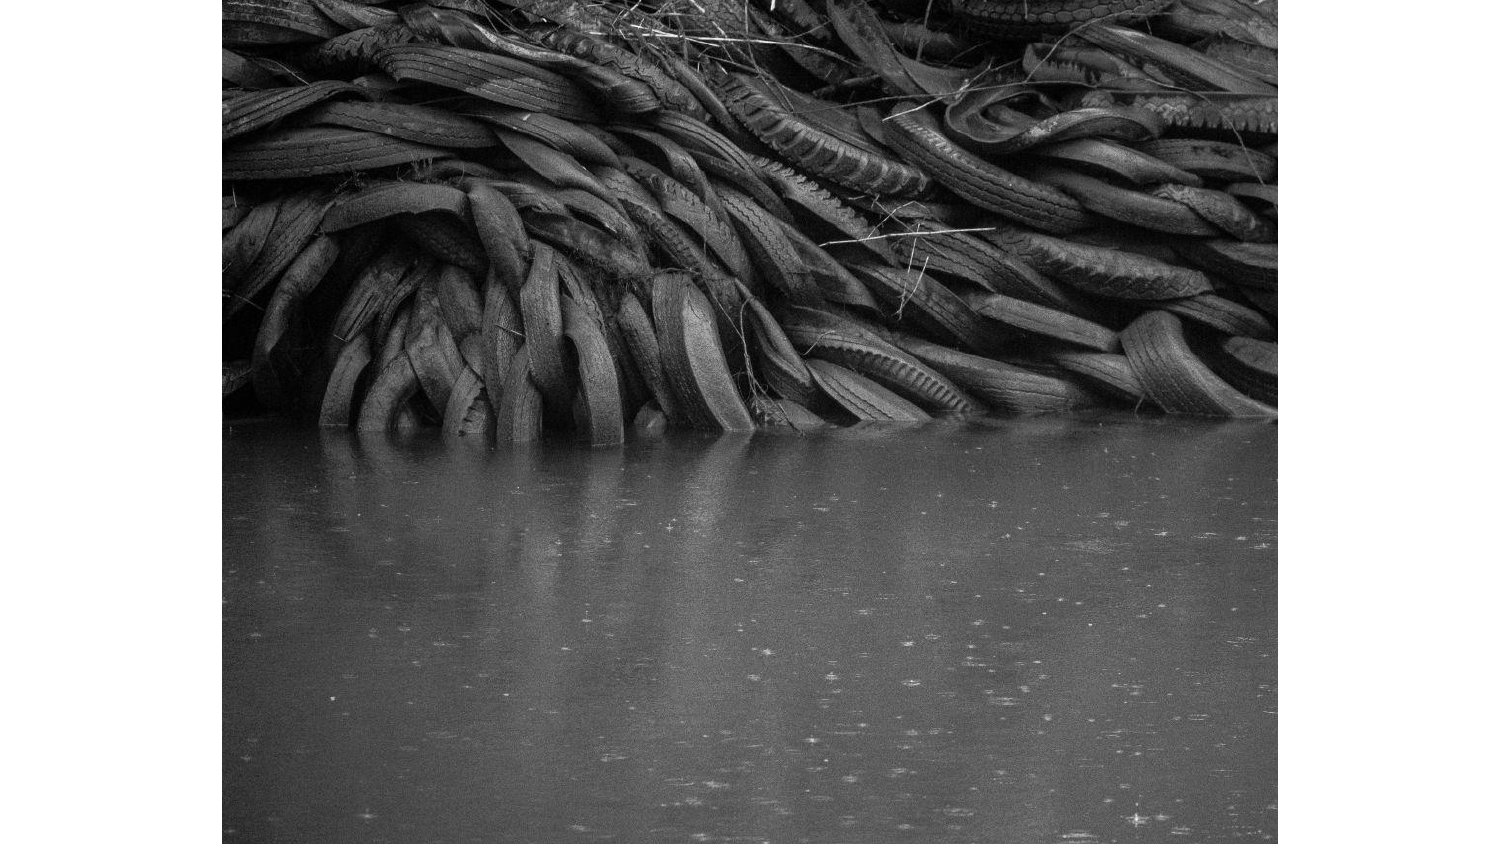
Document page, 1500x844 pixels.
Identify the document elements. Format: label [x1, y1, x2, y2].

picture [222, 0, 1278, 844]
